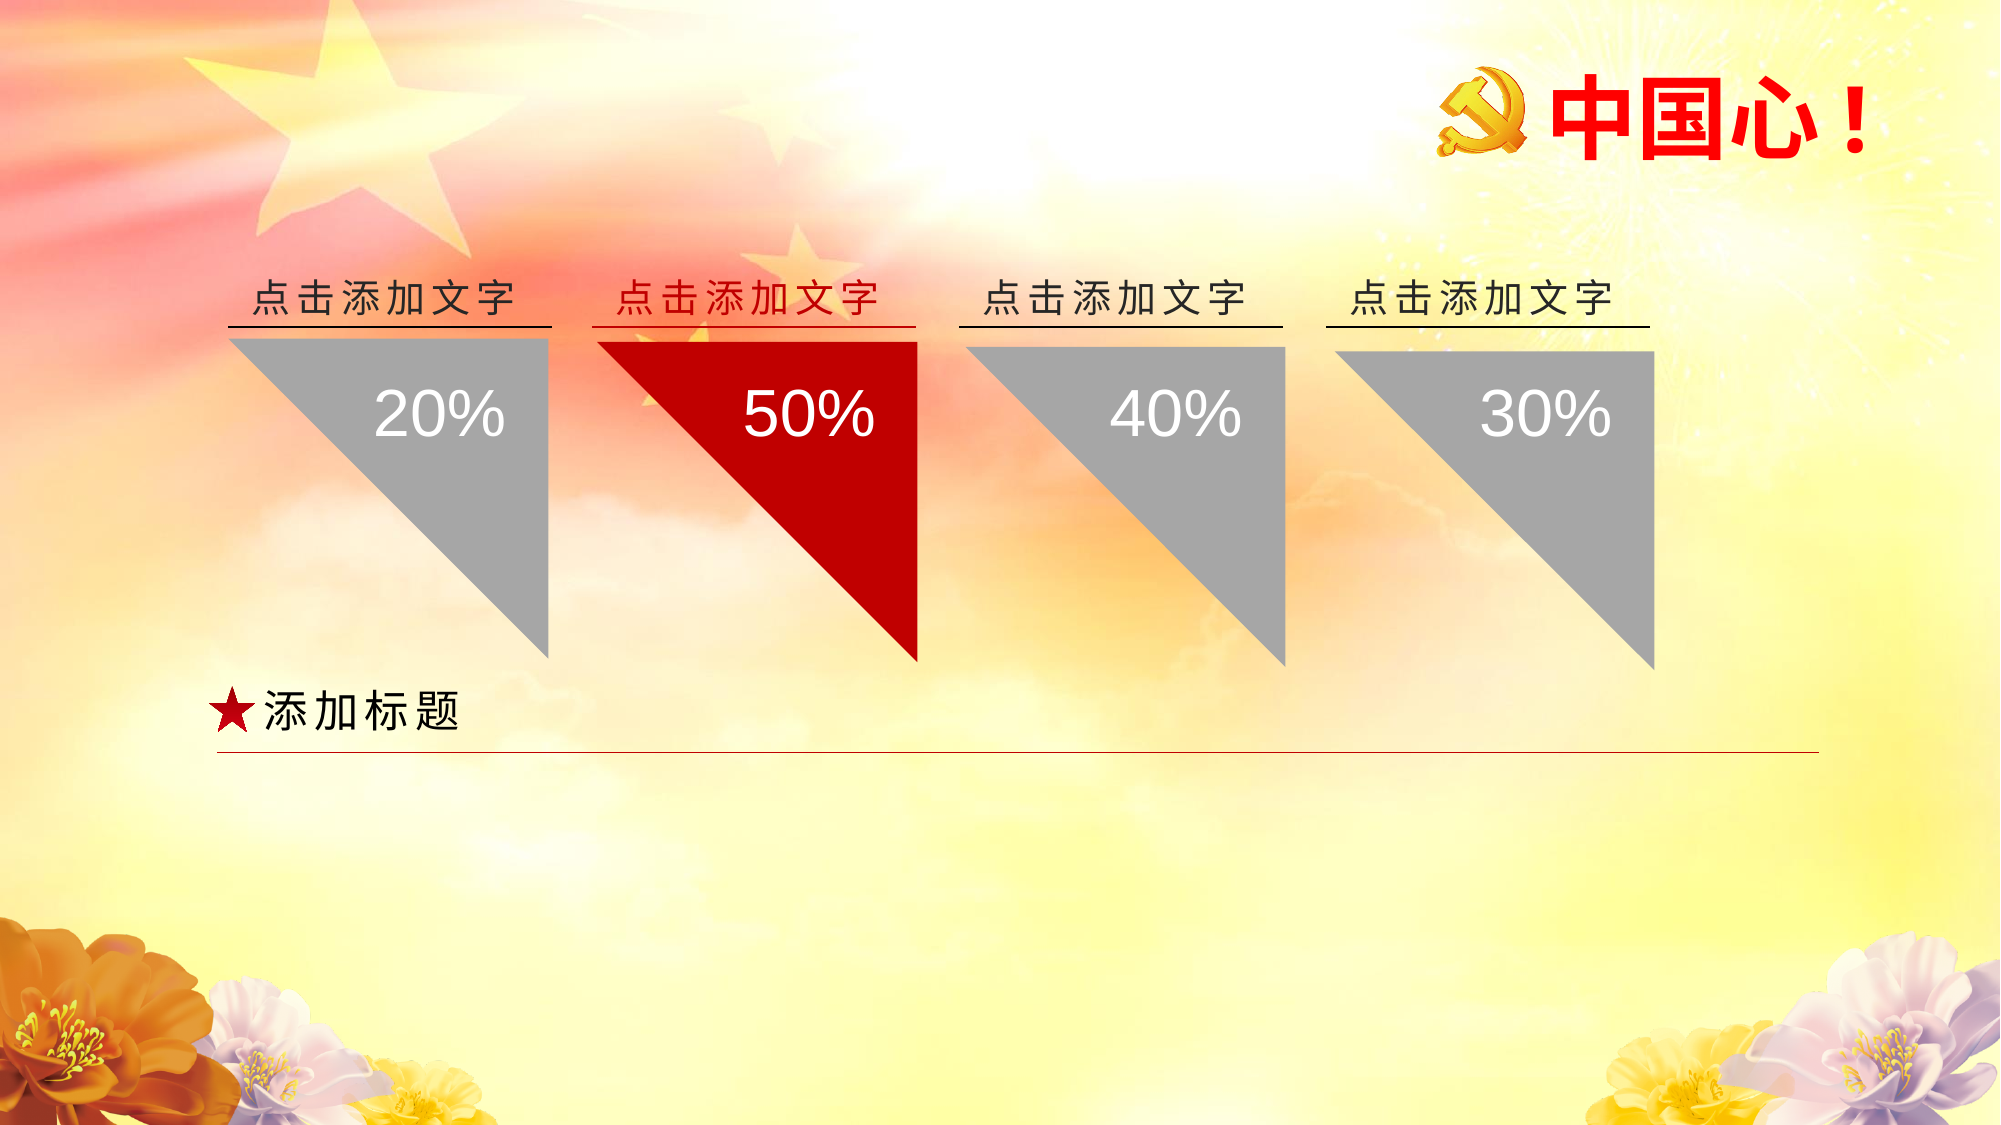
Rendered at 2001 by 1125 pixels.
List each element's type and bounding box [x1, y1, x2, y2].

text_box [228, 338, 549, 659]
text_box [959, 265, 1283, 329]
text_box [597, 341, 919, 663]
text_box [209, 675, 1819, 753]
text_box [1334, 351, 1655, 671]
text_box [592, 265, 916, 329]
text_box [965, 346, 1286, 668]
text_box [1326, 265, 1650, 329]
picture [0, 0, 2000, 1125]
text_box [228, 265, 552, 329]
text_box [1276, 49, 2000, 181]
